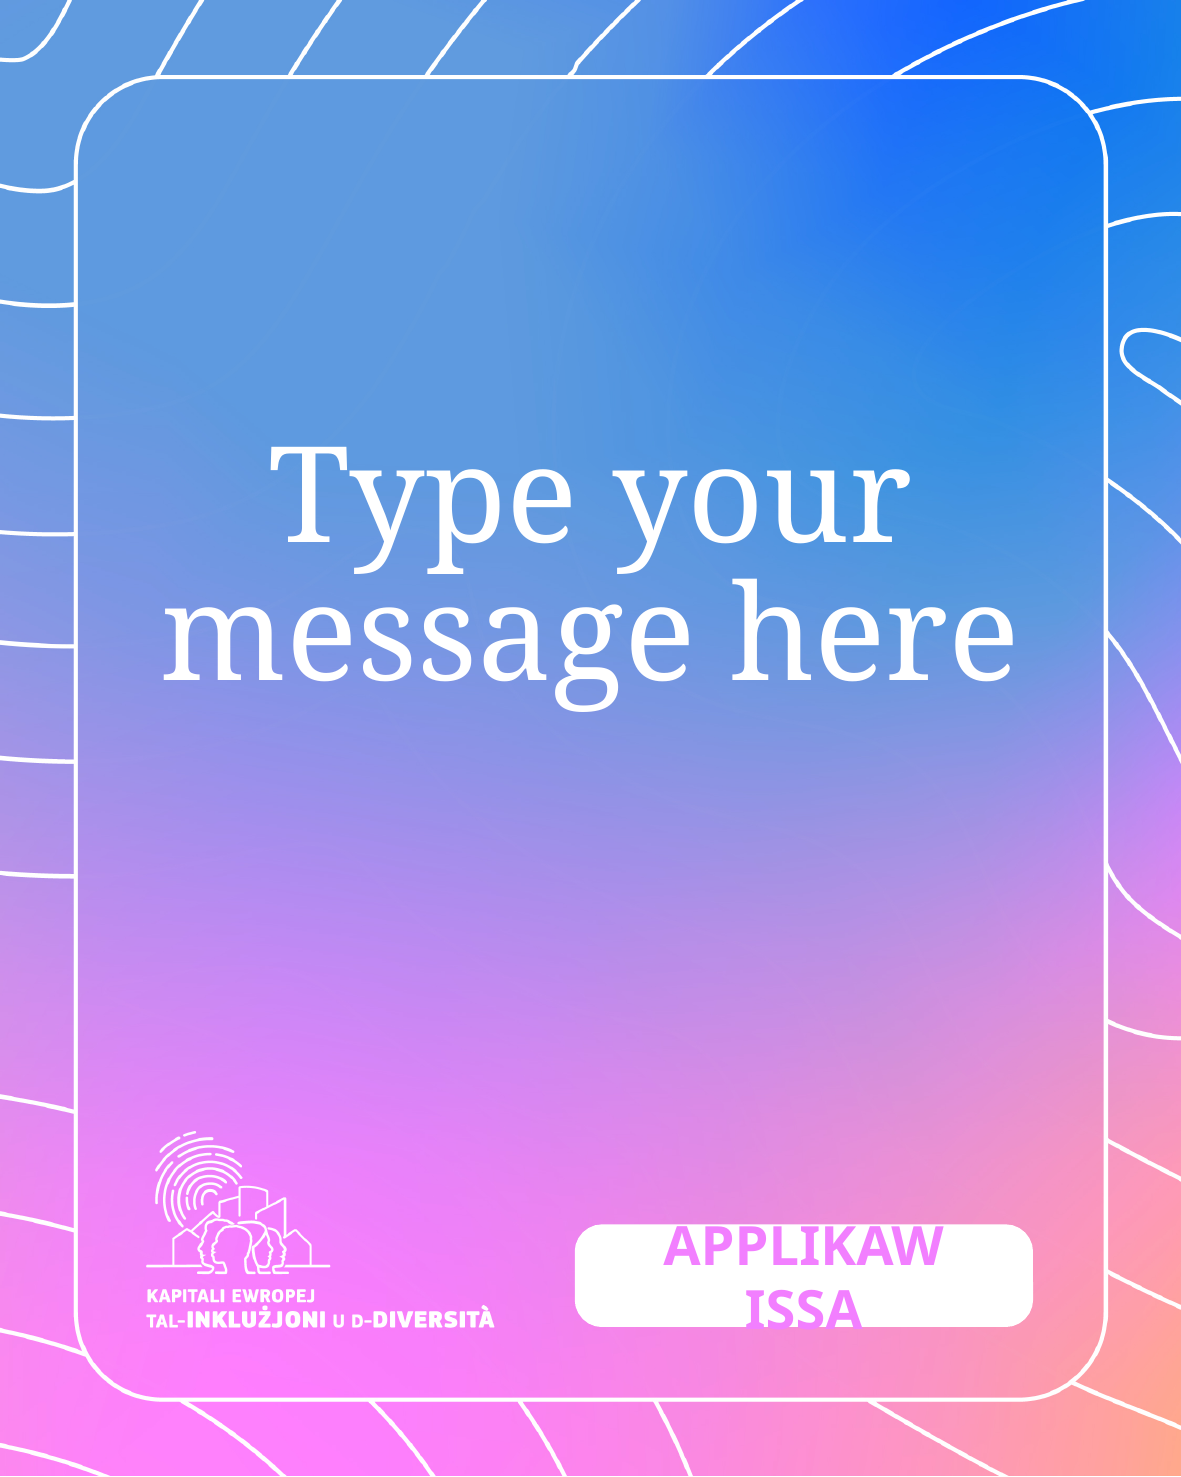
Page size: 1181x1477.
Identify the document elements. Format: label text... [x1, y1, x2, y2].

text_box APPLIKAW ISSA [588, 1238, 1019, 1313]
picture [0, 0, 1181, 1476]
title Type your message here [88, 161, 1093, 977]
